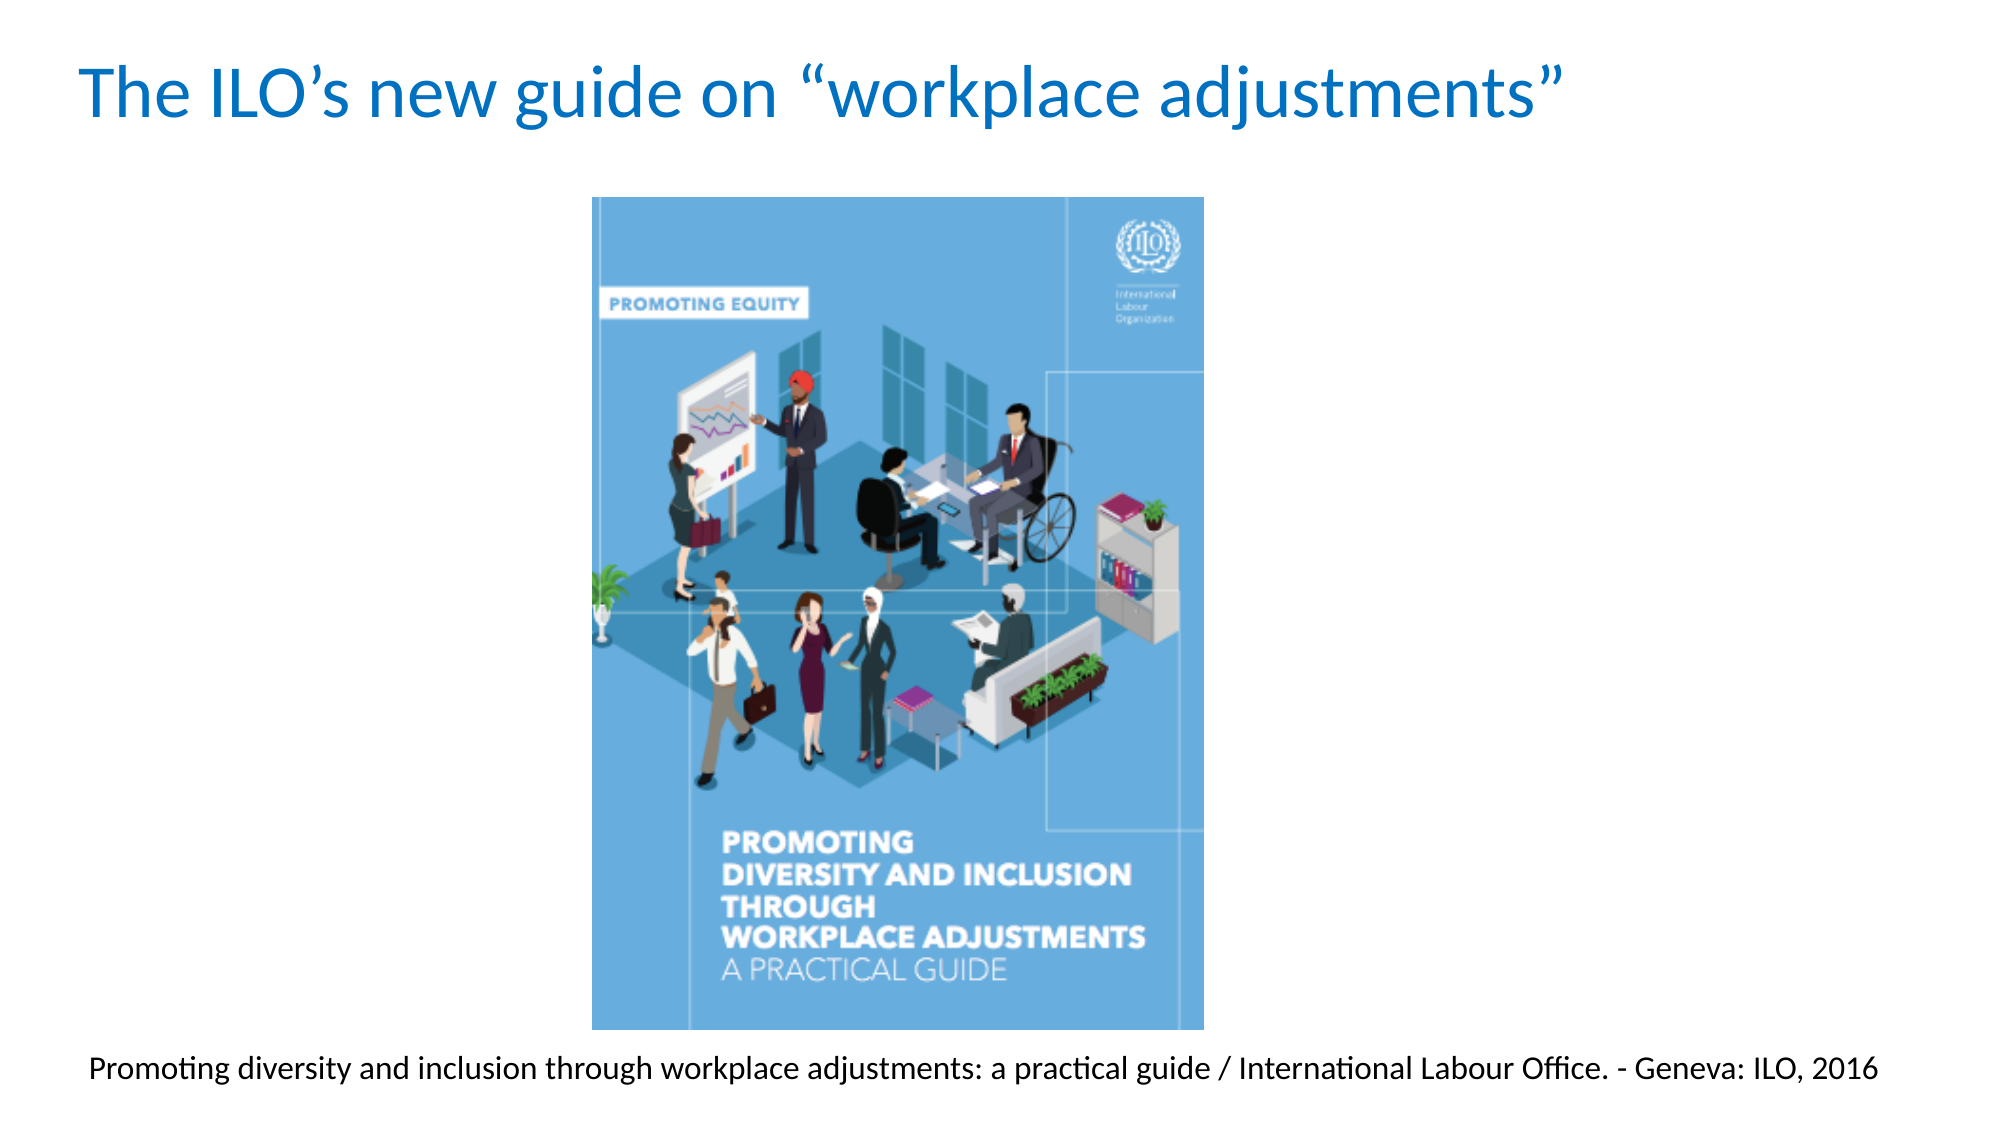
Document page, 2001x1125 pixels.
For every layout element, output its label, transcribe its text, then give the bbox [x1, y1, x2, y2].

picture [592, 197, 1204, 1031]
text_box Promoting diversity and inclusion through workplace adjustments: a practical guide / International Labour Office. - Geneva: ILO, 2016 [74, 1038, 1897, 1094]
list The ILO’s new guide on “workplace adjustments” [63, 45, 1956, 1104]
